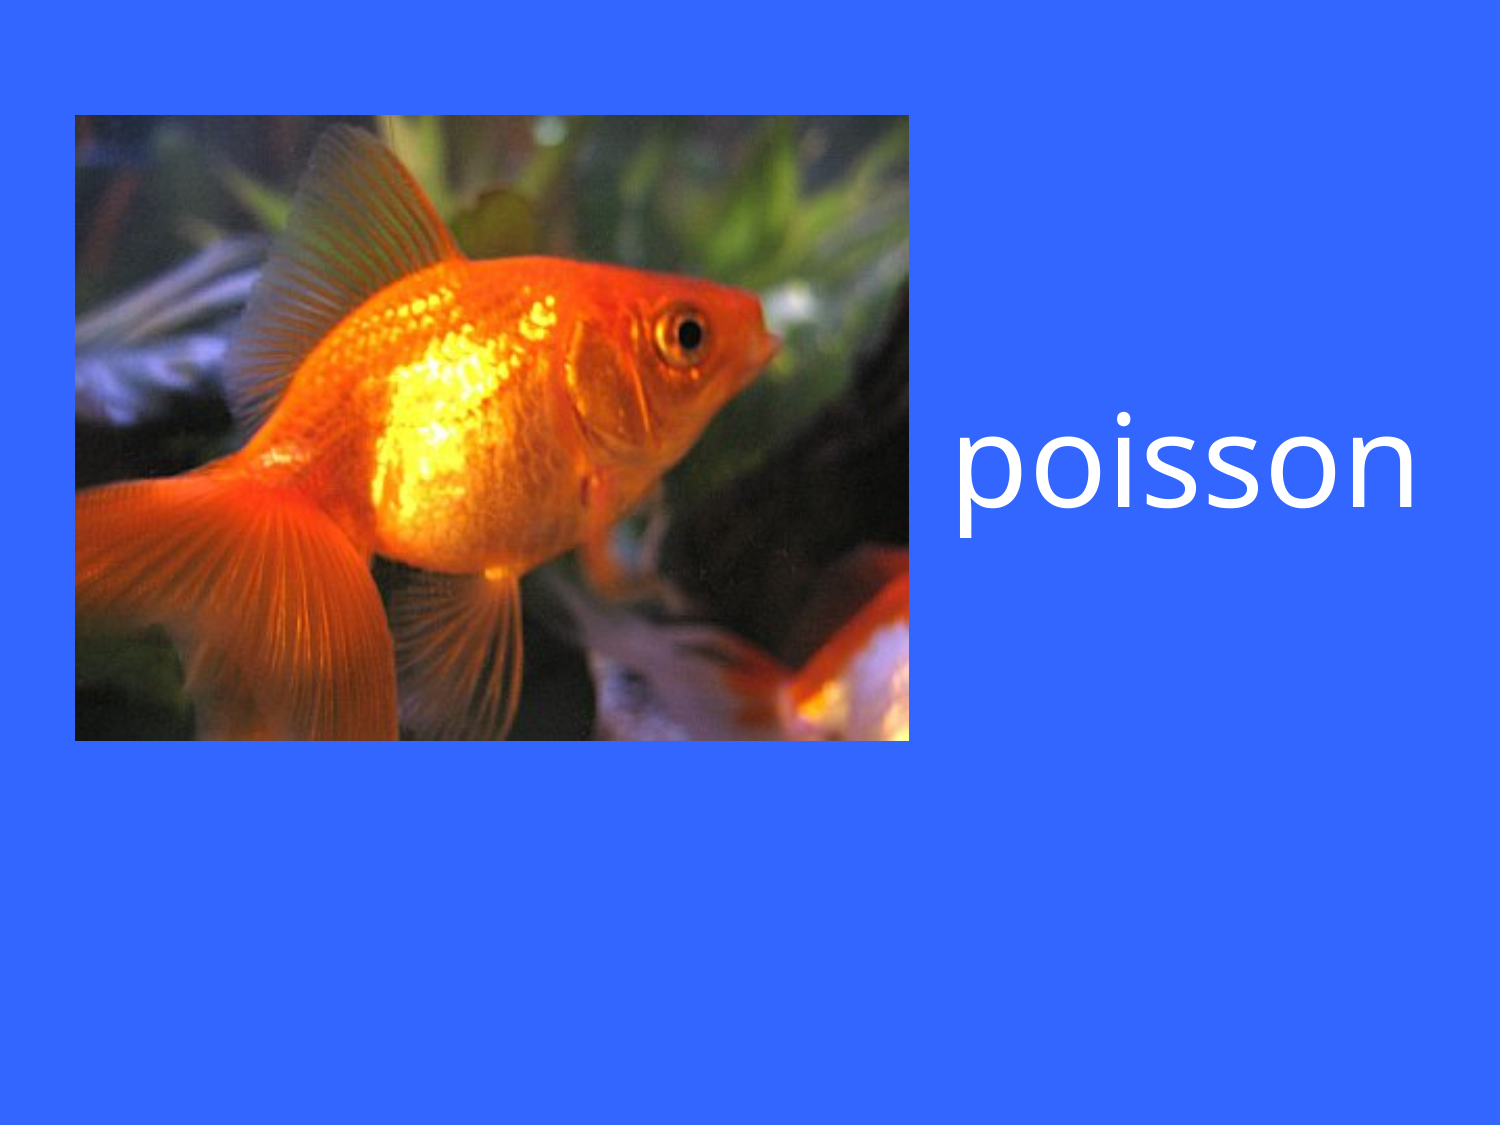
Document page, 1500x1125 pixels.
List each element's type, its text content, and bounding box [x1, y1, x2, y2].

list poisson [913, 371, 1500, 580]
picture [74, 115, 909, 741]
